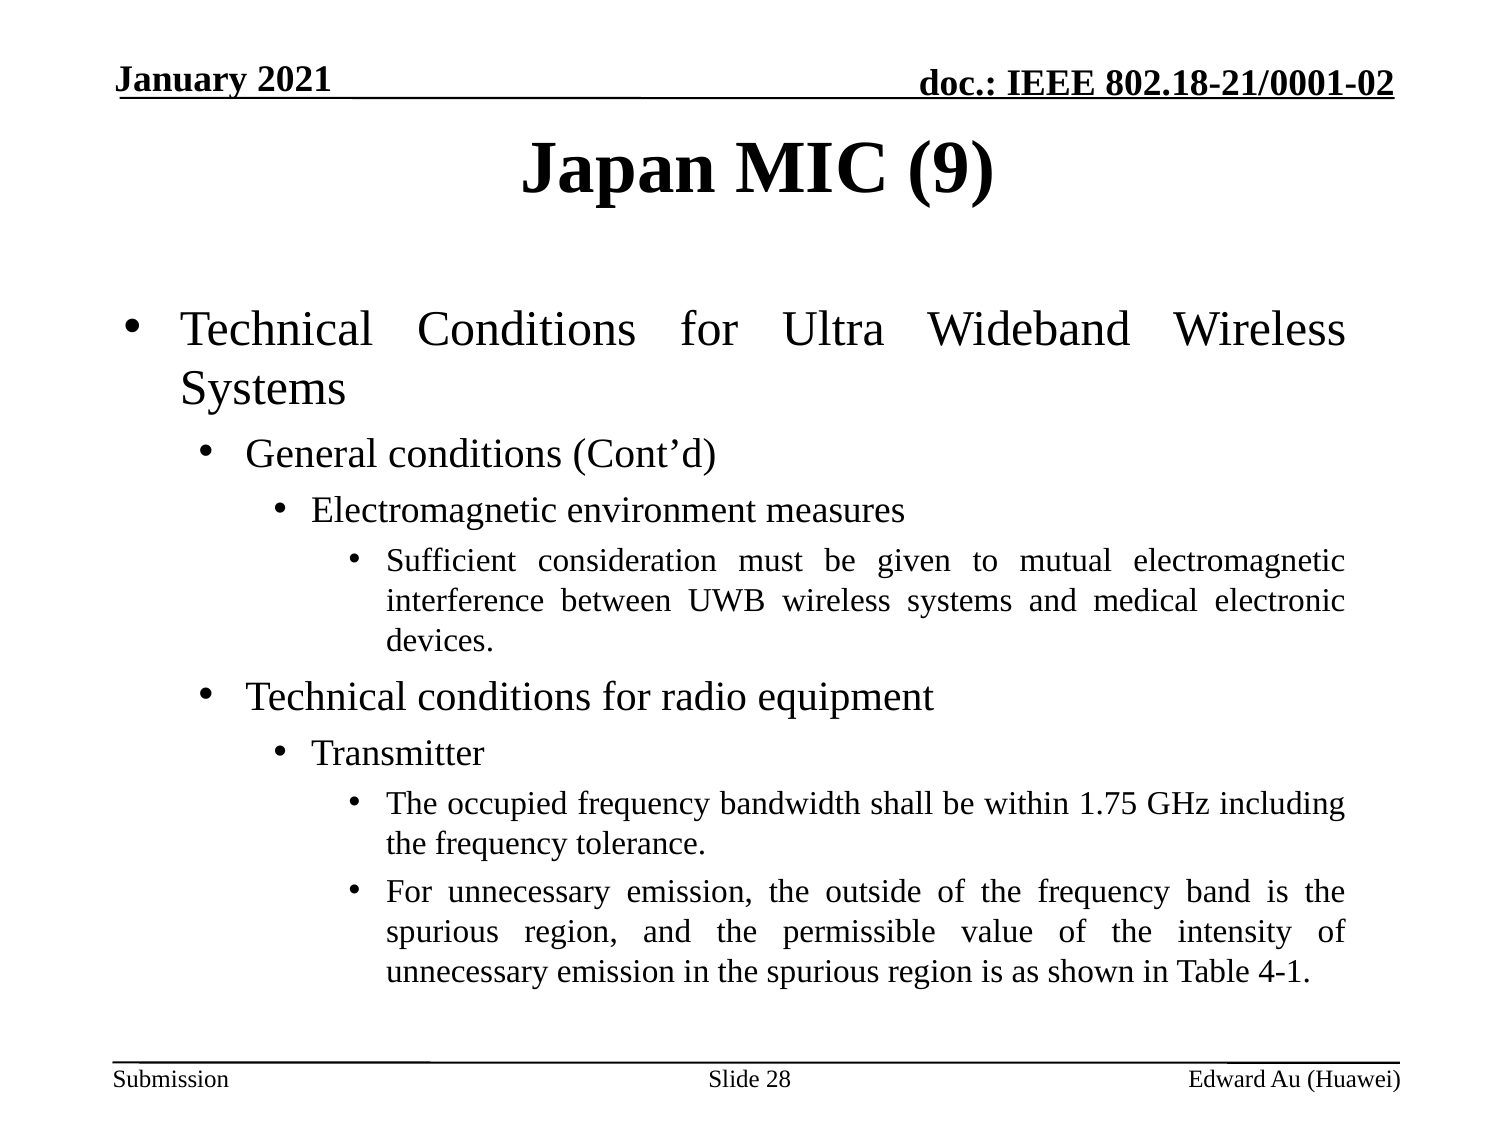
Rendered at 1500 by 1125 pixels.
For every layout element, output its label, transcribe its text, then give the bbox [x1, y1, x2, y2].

list Technical Conditions for Ultra Wideband Wireless Systems General conditions (Cont’d) Electromagnetic environment measures Sufficient consideration must be given to mutual electromagnetic interference between UWB wireless systems and medical electronic devices. Technical conditions for radio equipment Transmitter The occupied frequency bandwidth shall be within 1.75 GHz including the frequency tolerance. For unnecessary emission, the outside of the frequency band is the spurious region, and the permissible value of the intensity of unnecessary emission in the spurious region is as shown in Table 4-1. [108, 287, 1363, 1063]
title Japan MIC (9) [120, 99, 1396, 226]
slide_number Slide 28 [699, 1061, 800, 1123]
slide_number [114, 54, 493, 100]
footer Edward Au (Huawei) [902, 1061, 1402, 1093]
